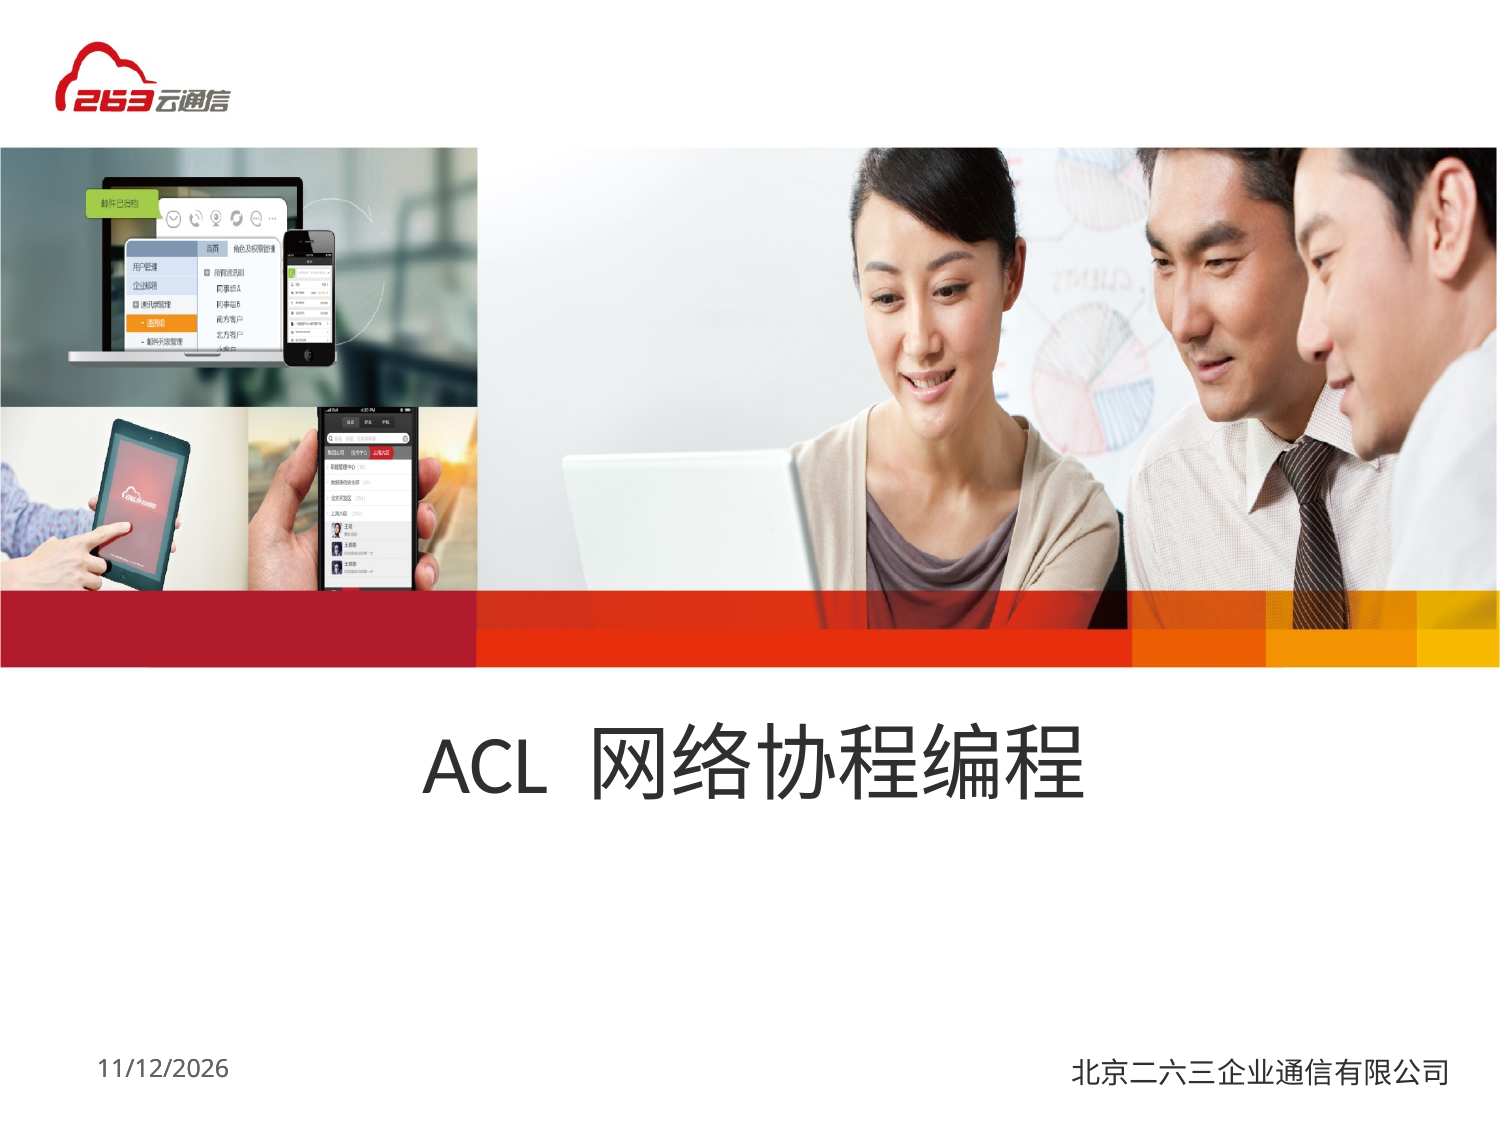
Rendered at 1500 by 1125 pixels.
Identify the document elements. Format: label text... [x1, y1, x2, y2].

text_box 北京二六三企业通信有限公司 [1056, 1046, 1467, 1097]
text_box 2016/7/26 [82, 1045, 432, 1125]
picture [0, 0, 1500, 1125]
title ACL 网络协程编程 [117, 703, 1393, 844]
